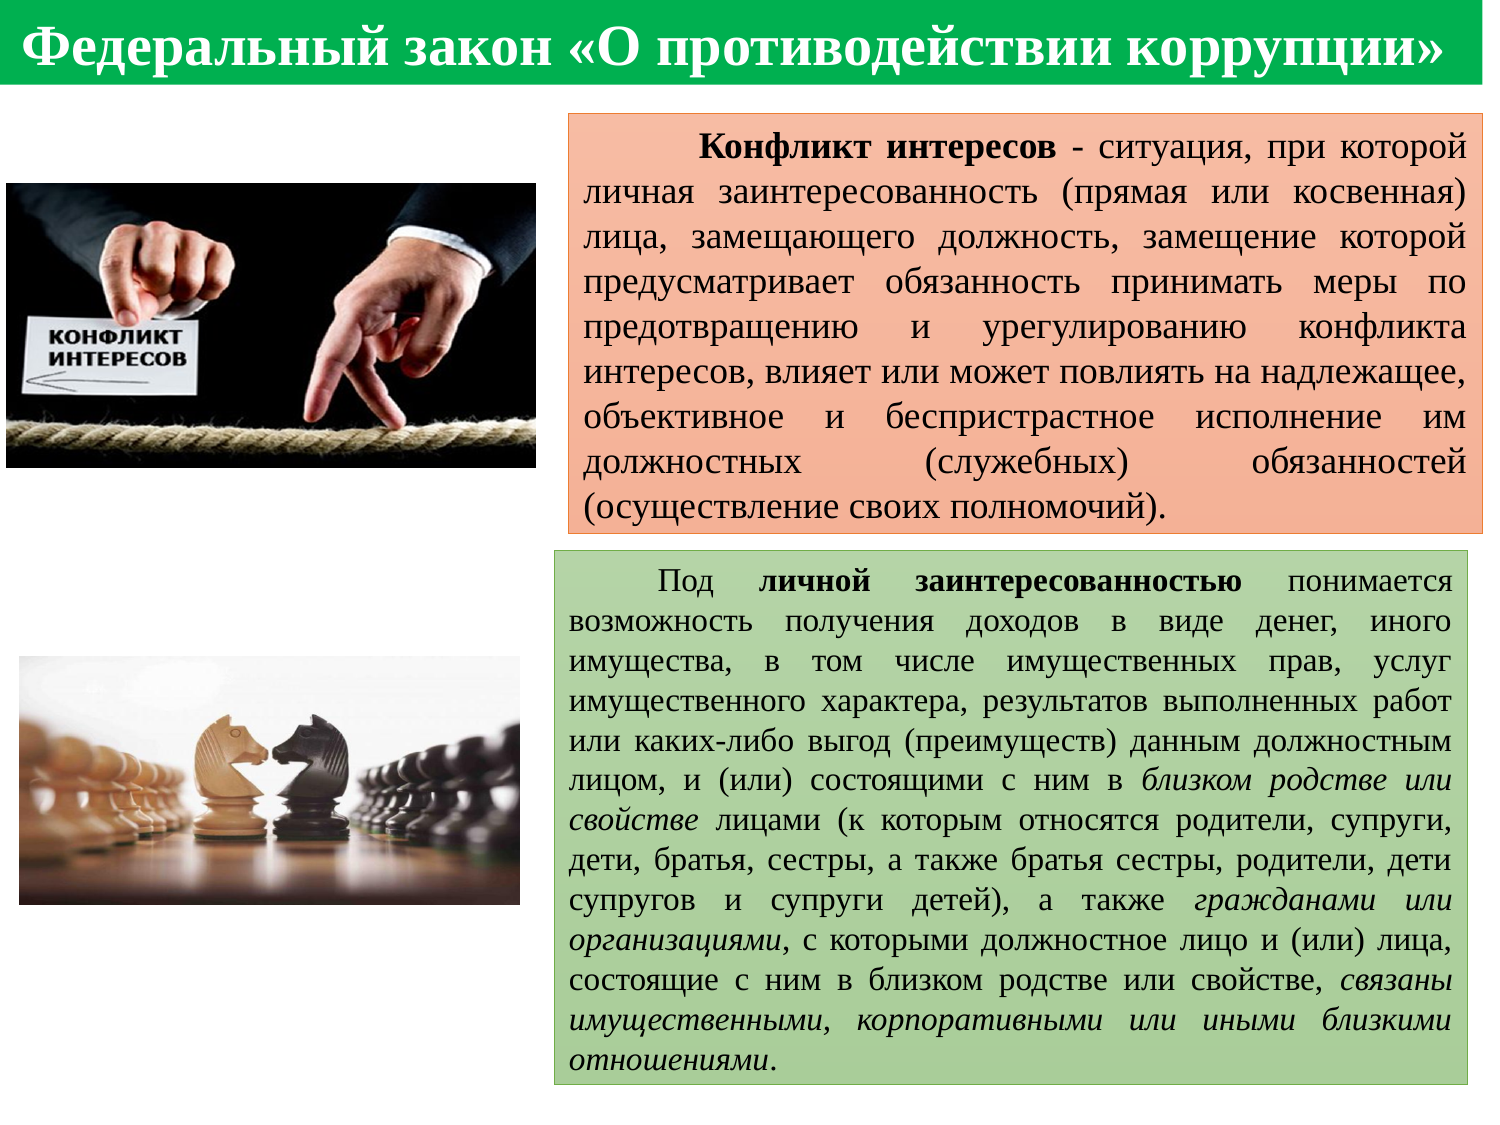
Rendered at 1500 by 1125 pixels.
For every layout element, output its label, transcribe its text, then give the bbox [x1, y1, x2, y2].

picture [6, 183, 536, 468]
picture [19, 656, 520, 905]
text_box Конфликт интересов - ситуация, при которой личная заинтересованность (прямая или косвенная) лица, замещающего должность, замещение которой предусматривает обязанность принимать меры по предотвращению и урегулированию конфликта интересов, влияет или может повлиять на надлежащее, объективное и беспристрастное исполнение им должностных (служебных) обязанностей (осуществление своих полномочий). [568, 113, 1483, 534]
text_box Федеральный закон «О противодействии коррупции» [0, 0, 1483, 85]
text_box Под личной заинтересованностью понимается возможность получения доходов в виде денег, иного имущества, в том числе имущественных прав, услуг имущественного характера, результатов выполненных работ или каких-либо выгод (преимуществ) данным должностным лицом, и (или) состоящими с ним в близком родстве или свойстве лицами (к которым относятся родители, супруги, дети, братья, сестры, а также братья сестры, родители, дети супругов и супруги детей), а также гражданами или организациями, с которыми должностное лицо и (или) лица, состоящие с ним в близком родстве или свойстве, связаны имущественными, корпоративными или иными близкими отношениями. [554, 550, 1468, 1085]
